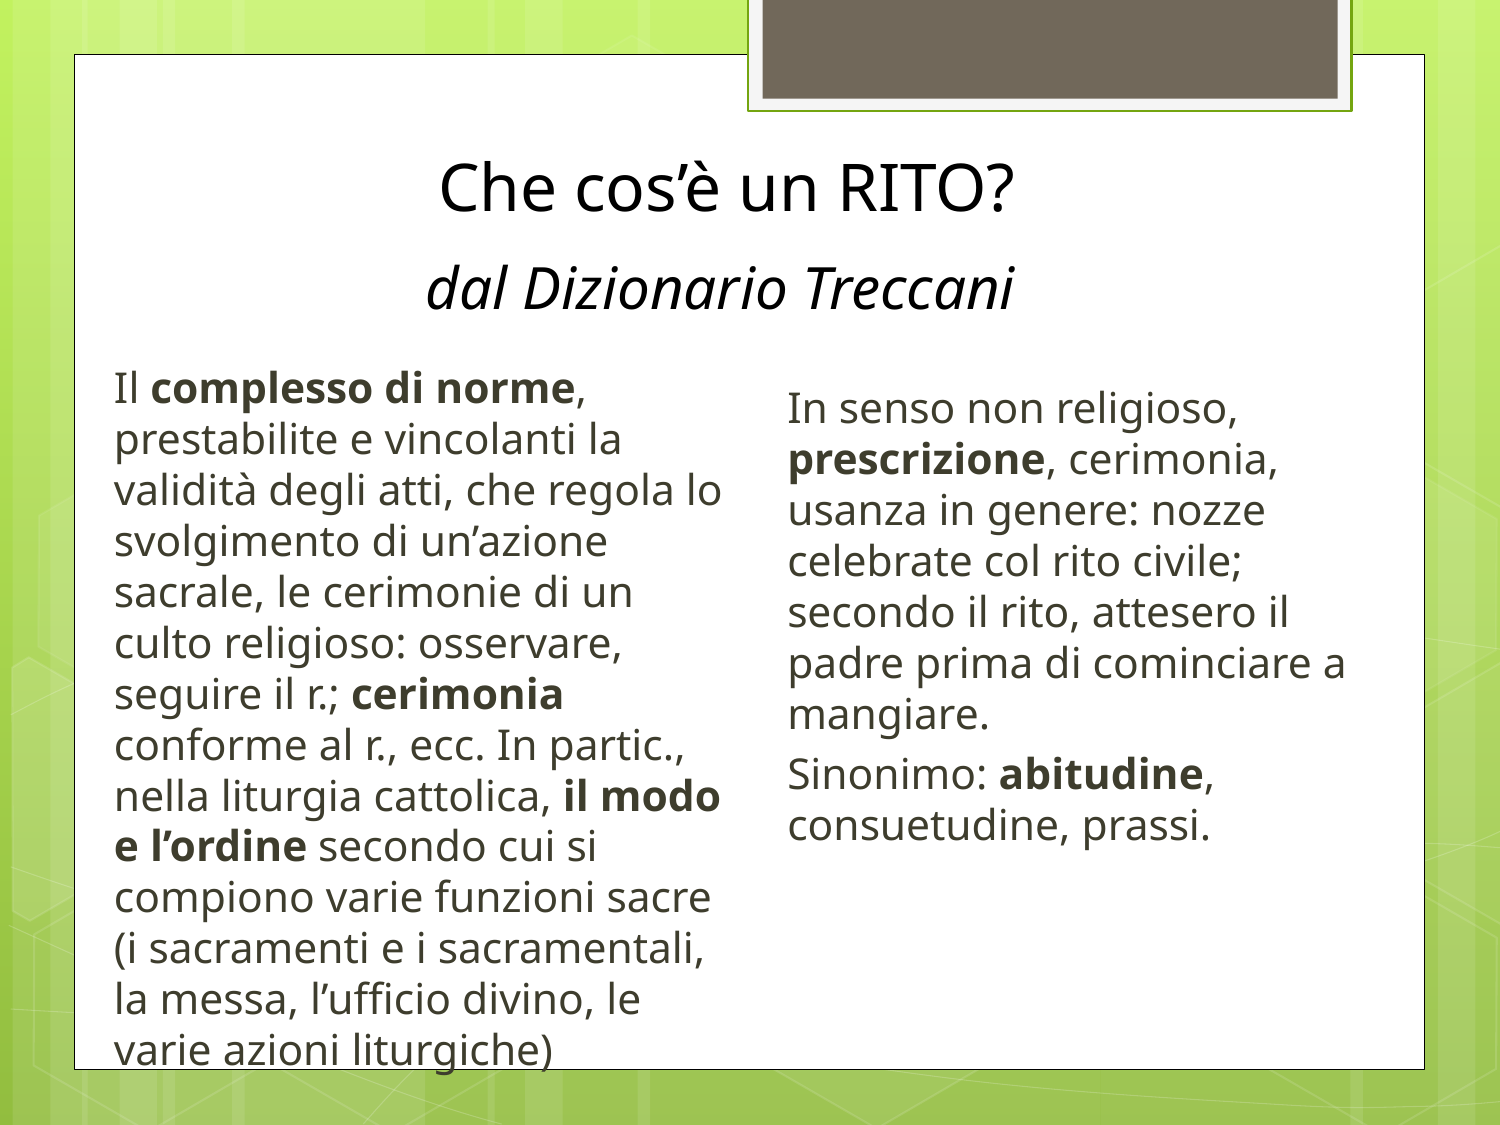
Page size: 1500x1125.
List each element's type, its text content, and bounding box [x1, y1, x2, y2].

text_box dal Dizionario Treccani [253, 243, 1187, 329]
list Il complesso di norme, prestabilite e vincolanti la validità degli atti, che regola lo svolgimento di un’azione sacrale, le cerimonie di un culto religioso: osservare, seguire il r.; cerimonia conforme al r., ecc. In partic., nella liturgia cattolica, il modo e l’ordine secondo cui si compiono varie funzioni sacre (i sacramenti e i sacramentali, la messa, l’ufficio divino, le varie azioni liturgiche) [88, 353, 744, 1122]
title Che cos’è un RITO? [159, 137, 1312, 232]
list In senso non religioso, prescrizione, cerimonia, usanza in genere: nozze celebrate col rito civile; secondo il rito, attesero il padre prima di cominciare a mangiare. Sinonimo: abitudine, consuetudine, prassi. [761, 373, 1424, 858]
